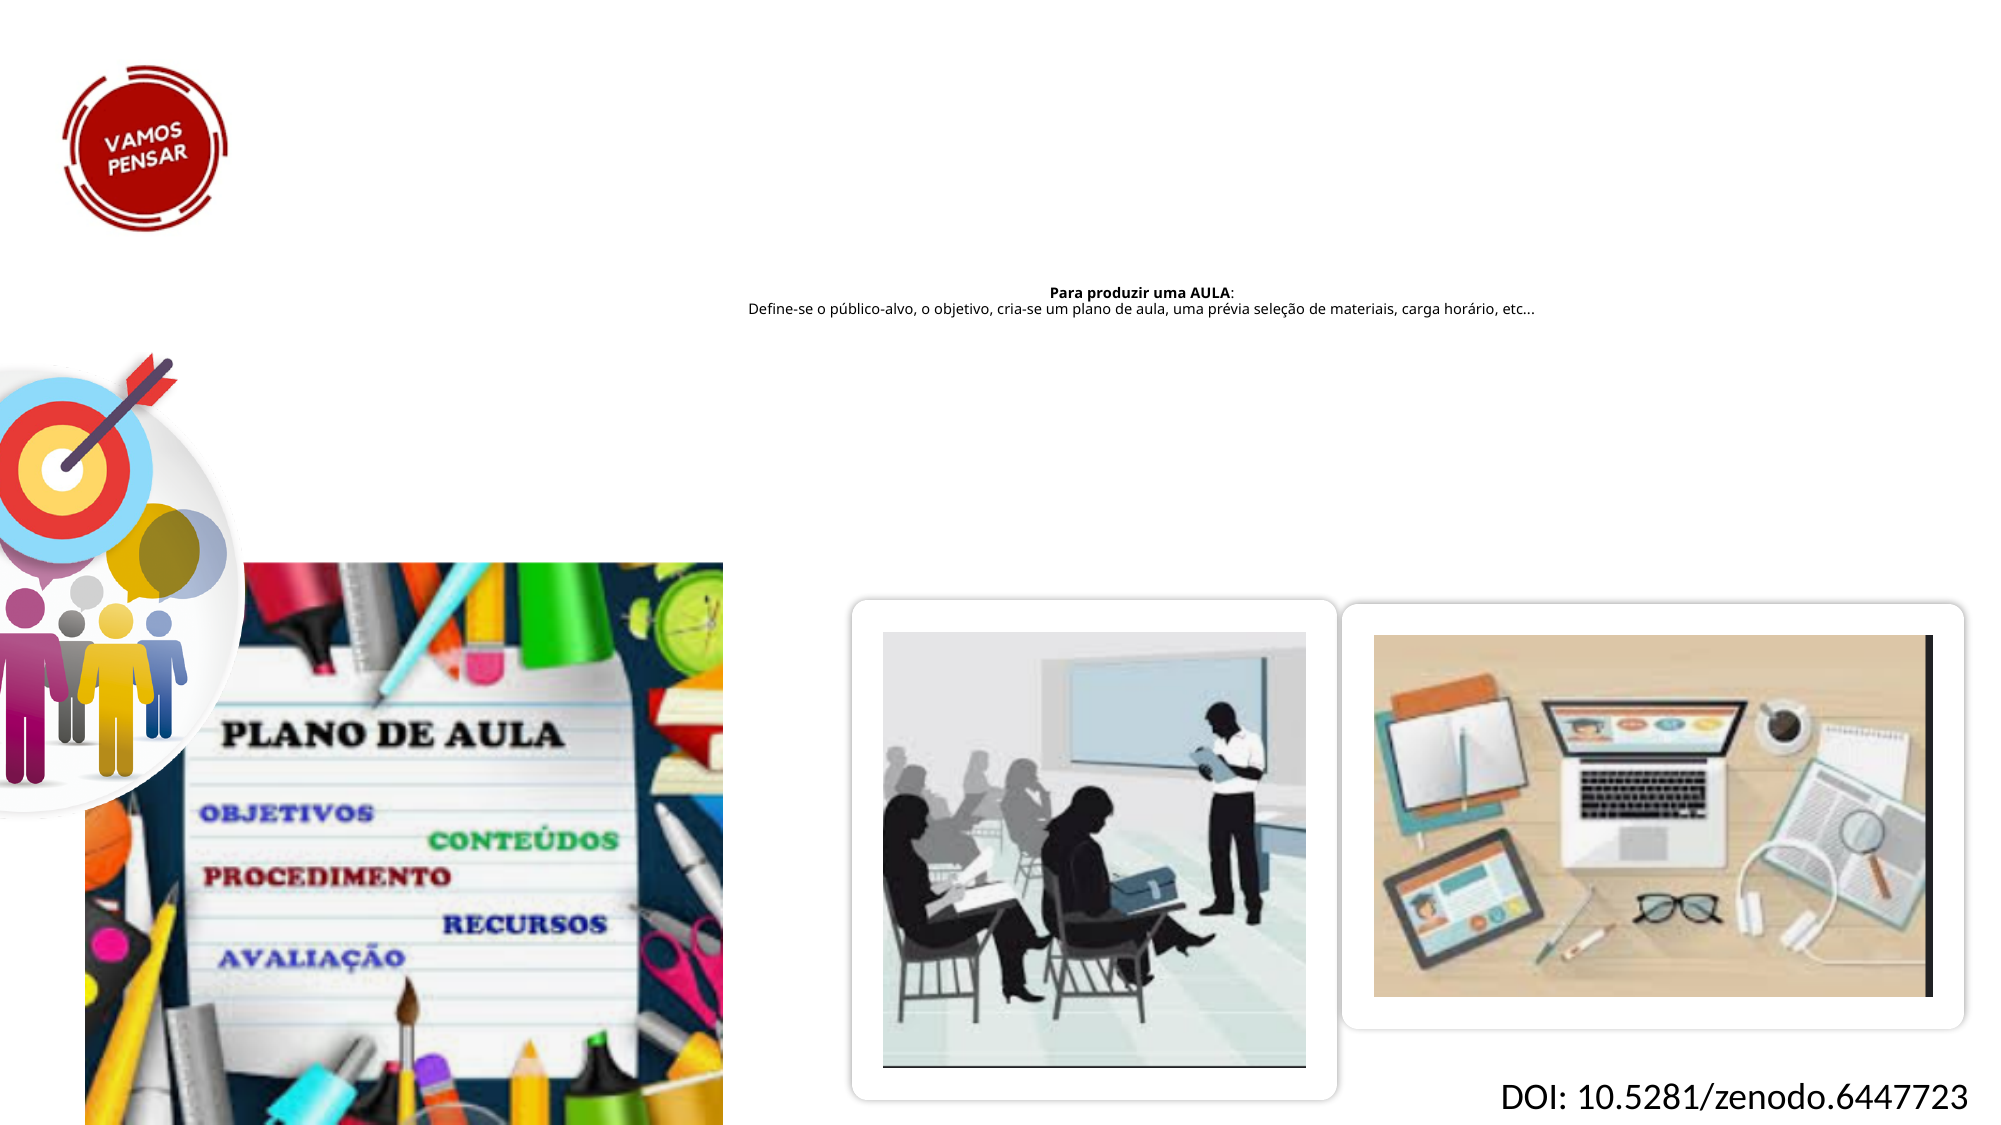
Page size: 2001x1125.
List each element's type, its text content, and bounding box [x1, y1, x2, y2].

text_box DOI: 10.5281/zenodo.6447723 [1486, 1064, 2000, 1125]
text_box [0, 352, 723, 1125]
title Para produzir uma AULA: Define-se o público-alvo, o objetivo, cria-se um plano de aula, uma prévia seleção de materiais, carga horário, etc... [351, 211, 1933, 394]
picture [1373, 635, 1933, 998]
picture [36, 41, 262, 252]
picture [882, 631, 1306, 1069]
